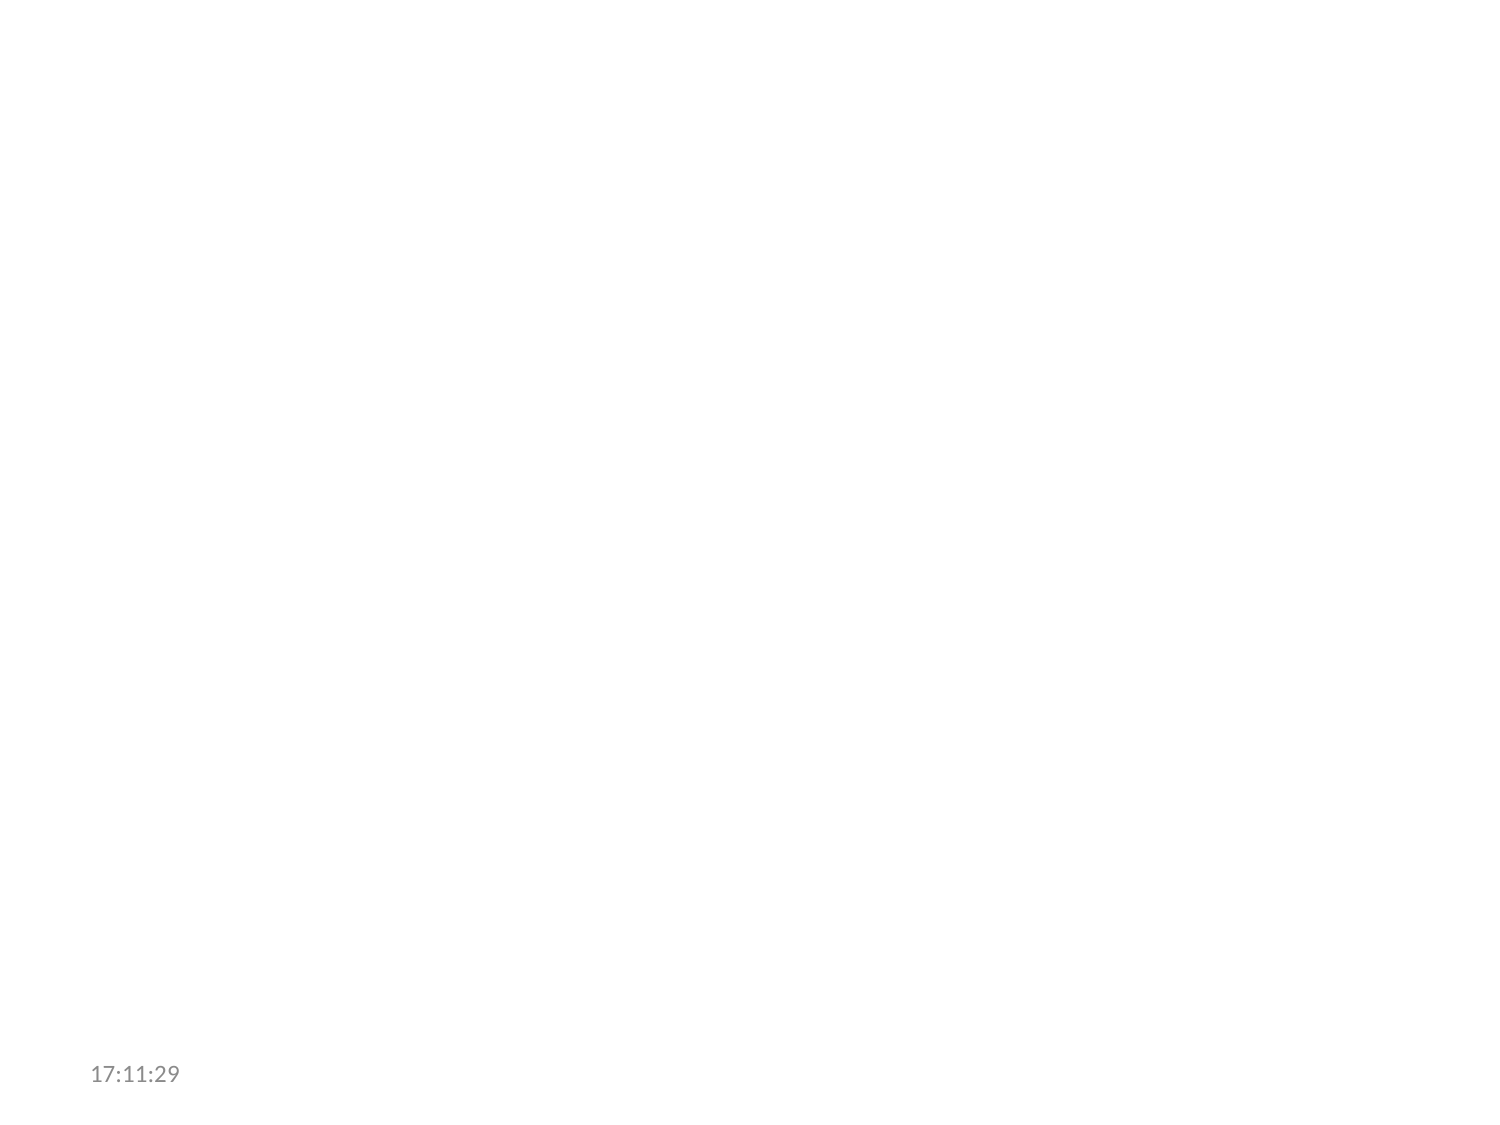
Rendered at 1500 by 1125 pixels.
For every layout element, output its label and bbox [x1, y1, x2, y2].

slide_number [75, 1042, 425, 1103]
